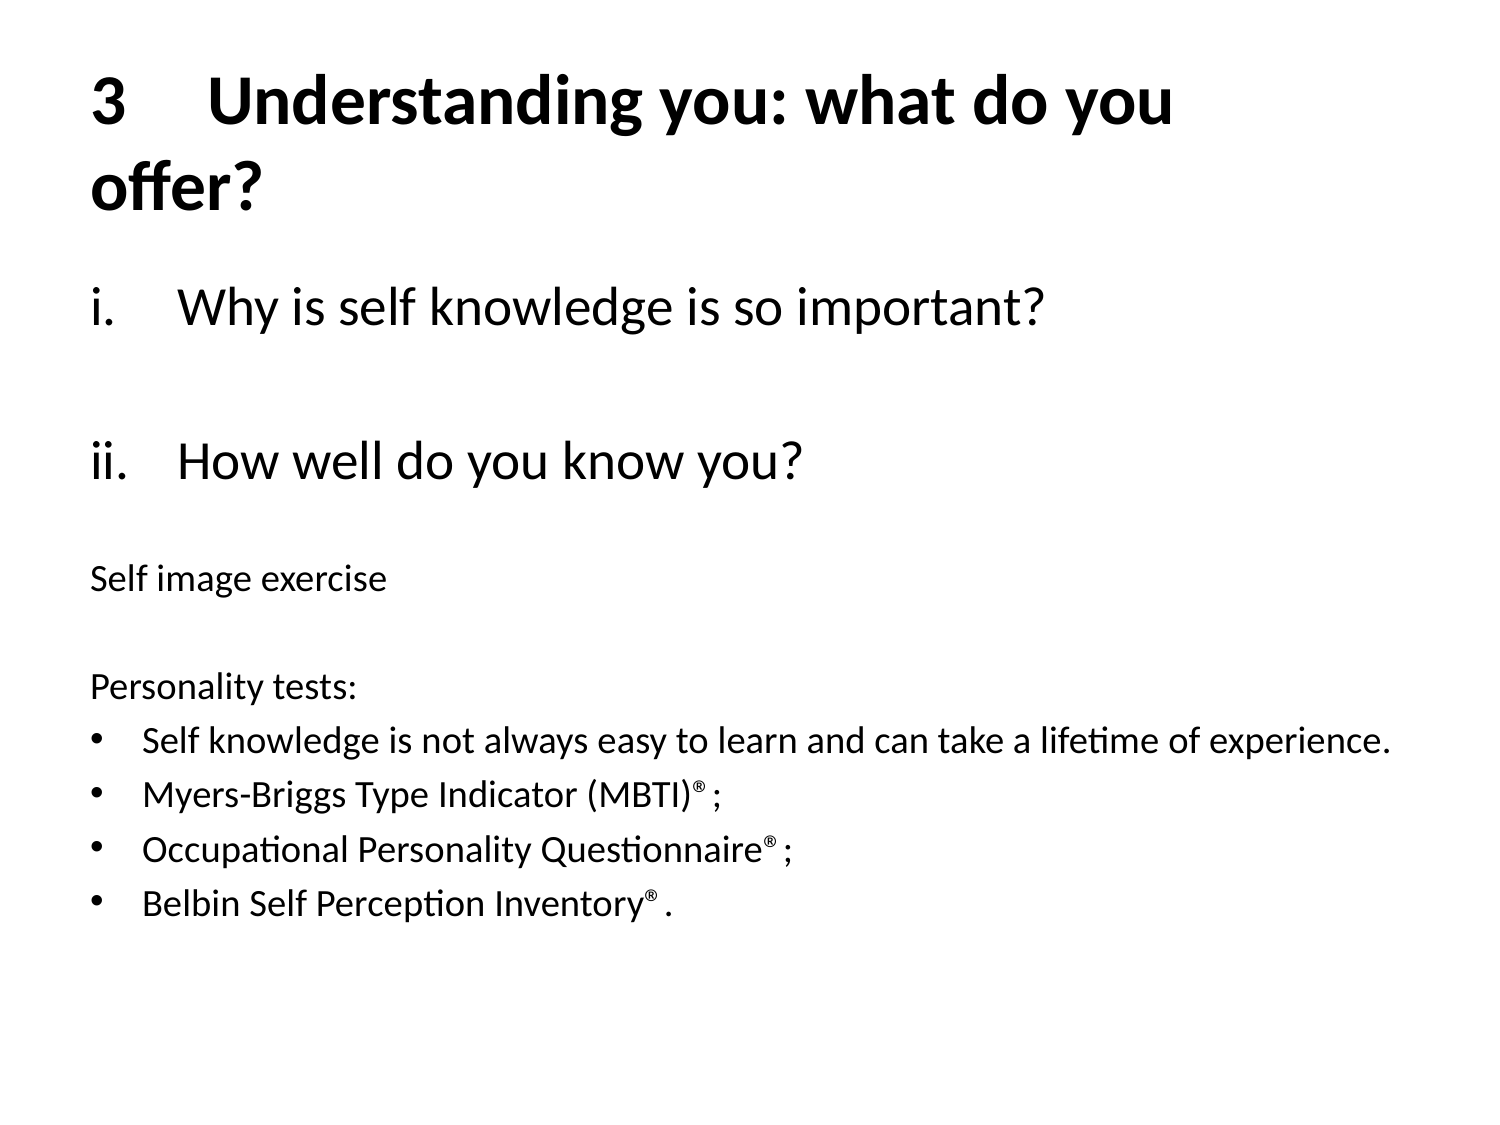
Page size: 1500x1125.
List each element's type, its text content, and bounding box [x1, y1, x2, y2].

title 3 Understanding you: what do you offer? [75, 45, 1425, 233]
list Why is self knowledge is so important? How well do you know you? Self image exercise Personality tests: Self knowledge is not always easy to learn and can take a lifetime of experience. Myers-Briggs Type Indicator (MBTI)®; Occupational Personality Questionnaire®; Belbin Self Perception Inventory®. [75, 262, 1425, 1005]
